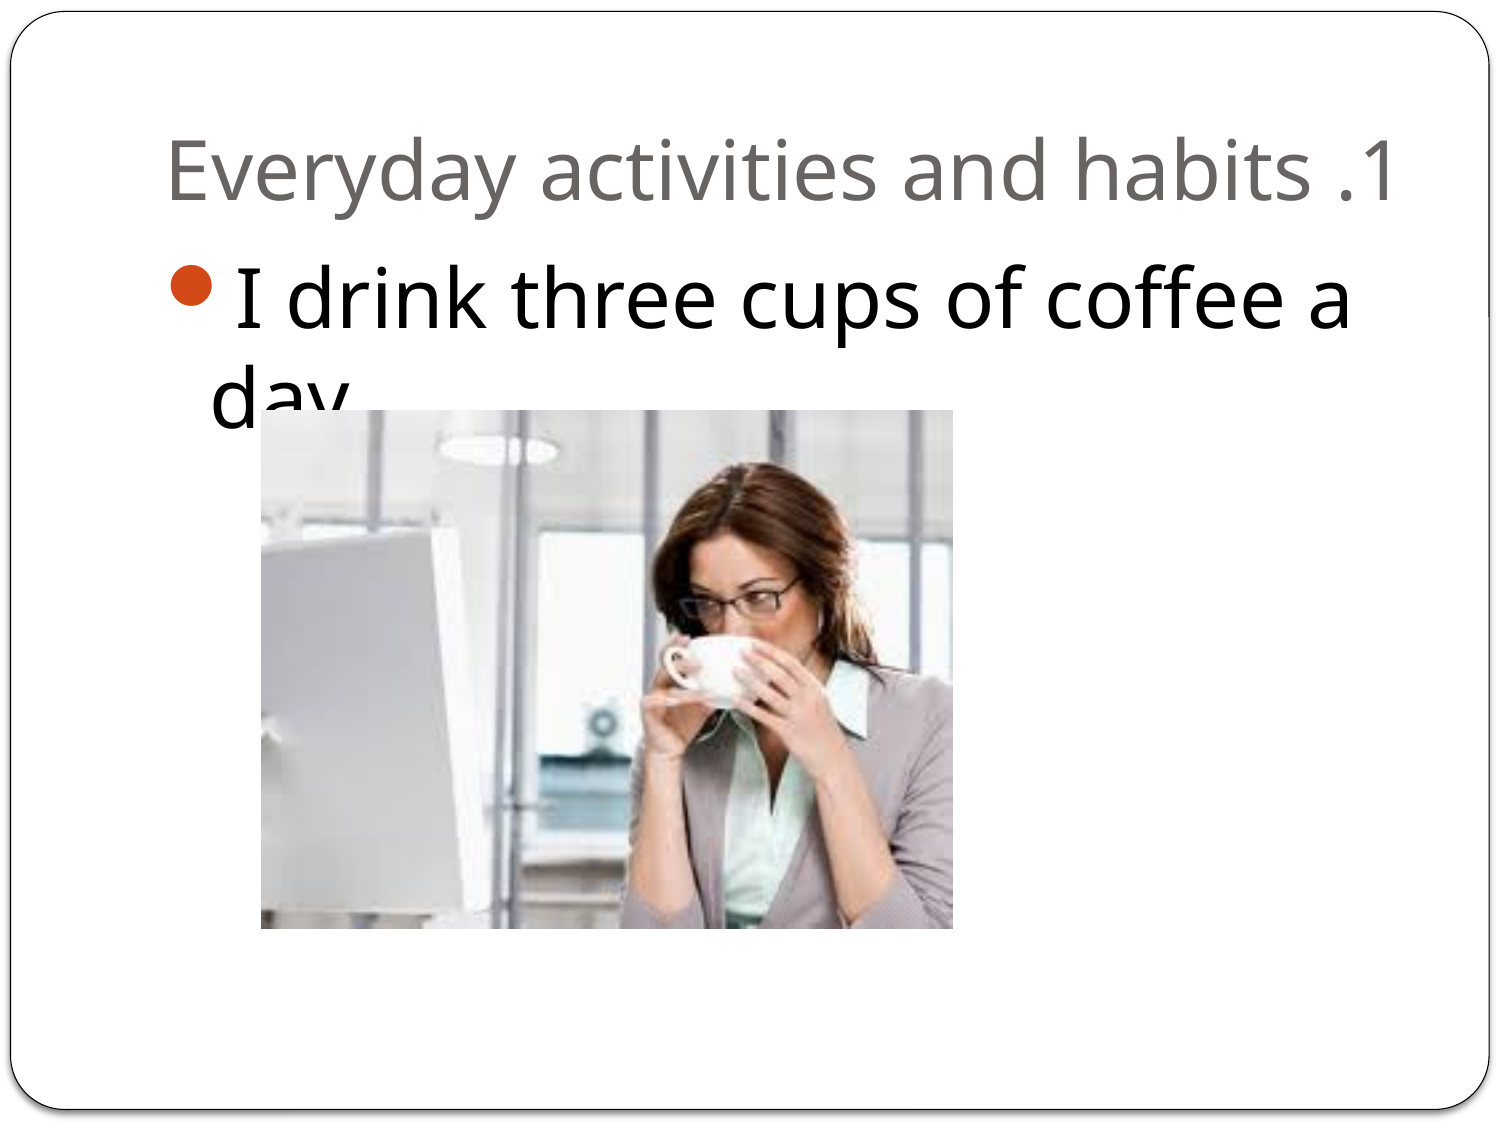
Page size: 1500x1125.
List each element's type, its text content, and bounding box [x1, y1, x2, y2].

picture [260, 410, 953, 929]
list I drink three cups of coffee a day. [150, 237, 1425, 988]
title 1. Everyday activities and habits [150, 45, 1425, 233]
